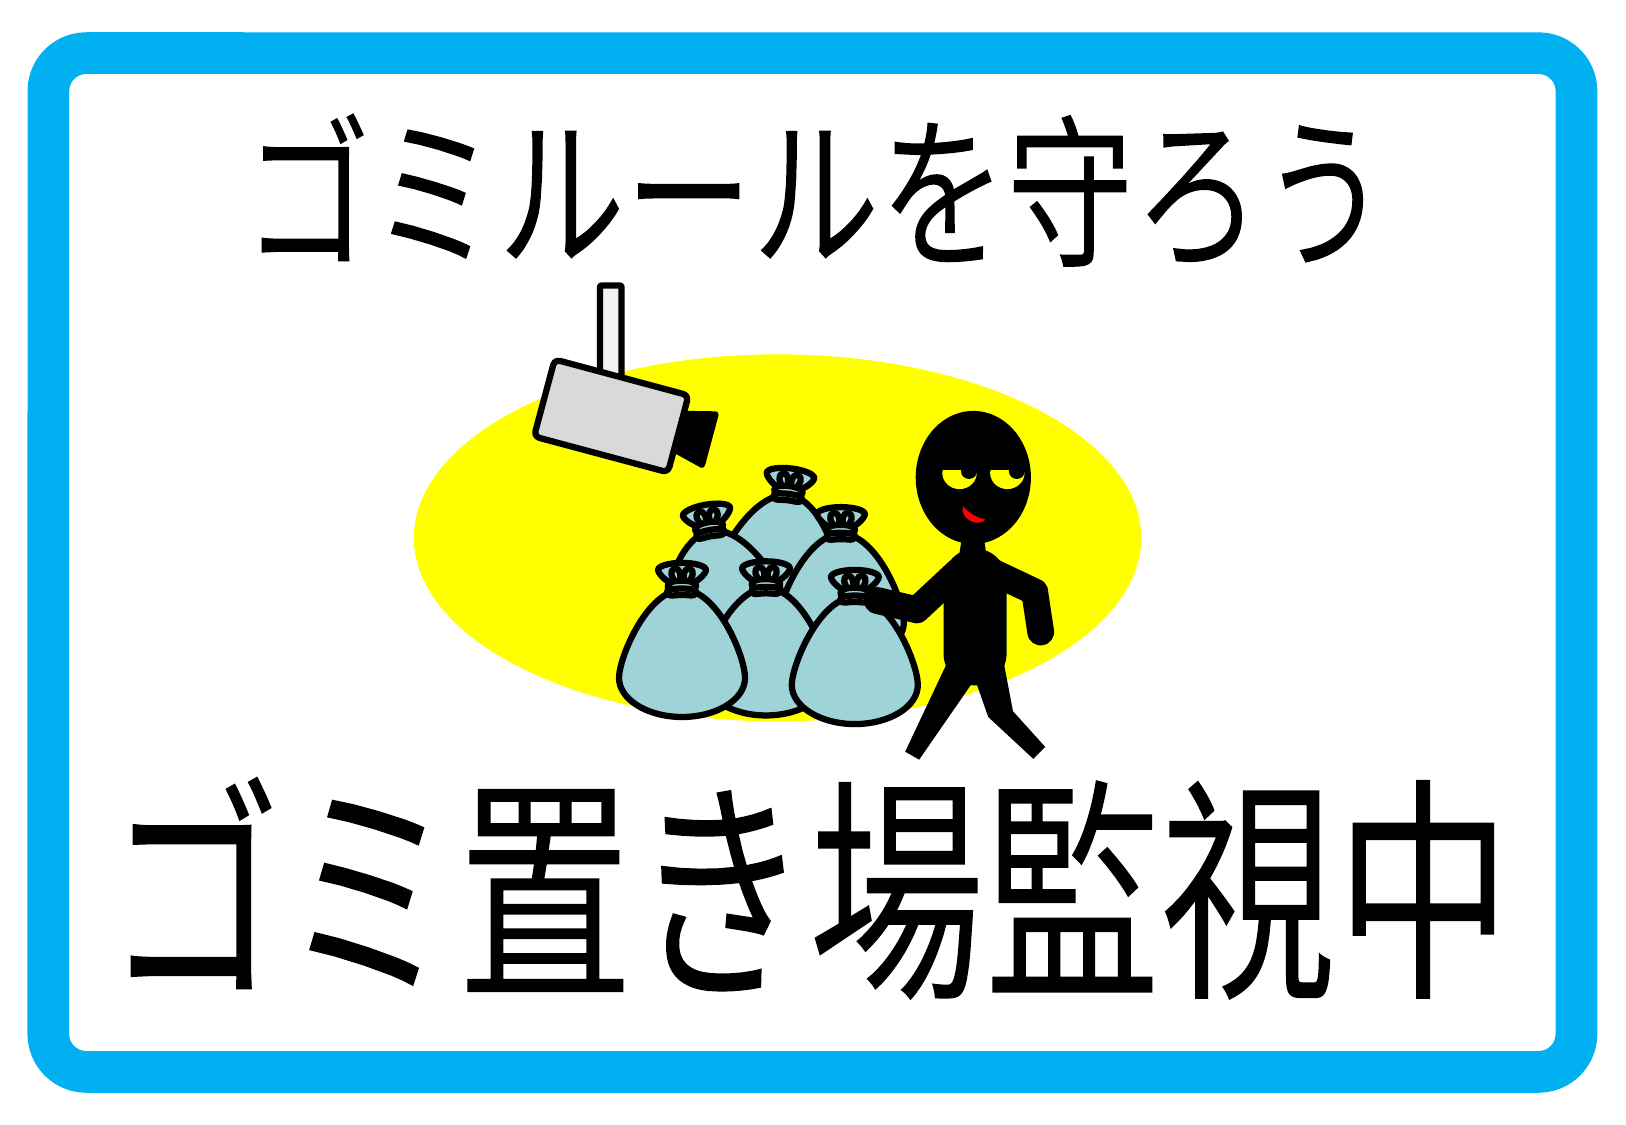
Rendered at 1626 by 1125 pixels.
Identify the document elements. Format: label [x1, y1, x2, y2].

text_box [413, 285, 1142, 764]
text_box [46, 50, 1579, 1075]
